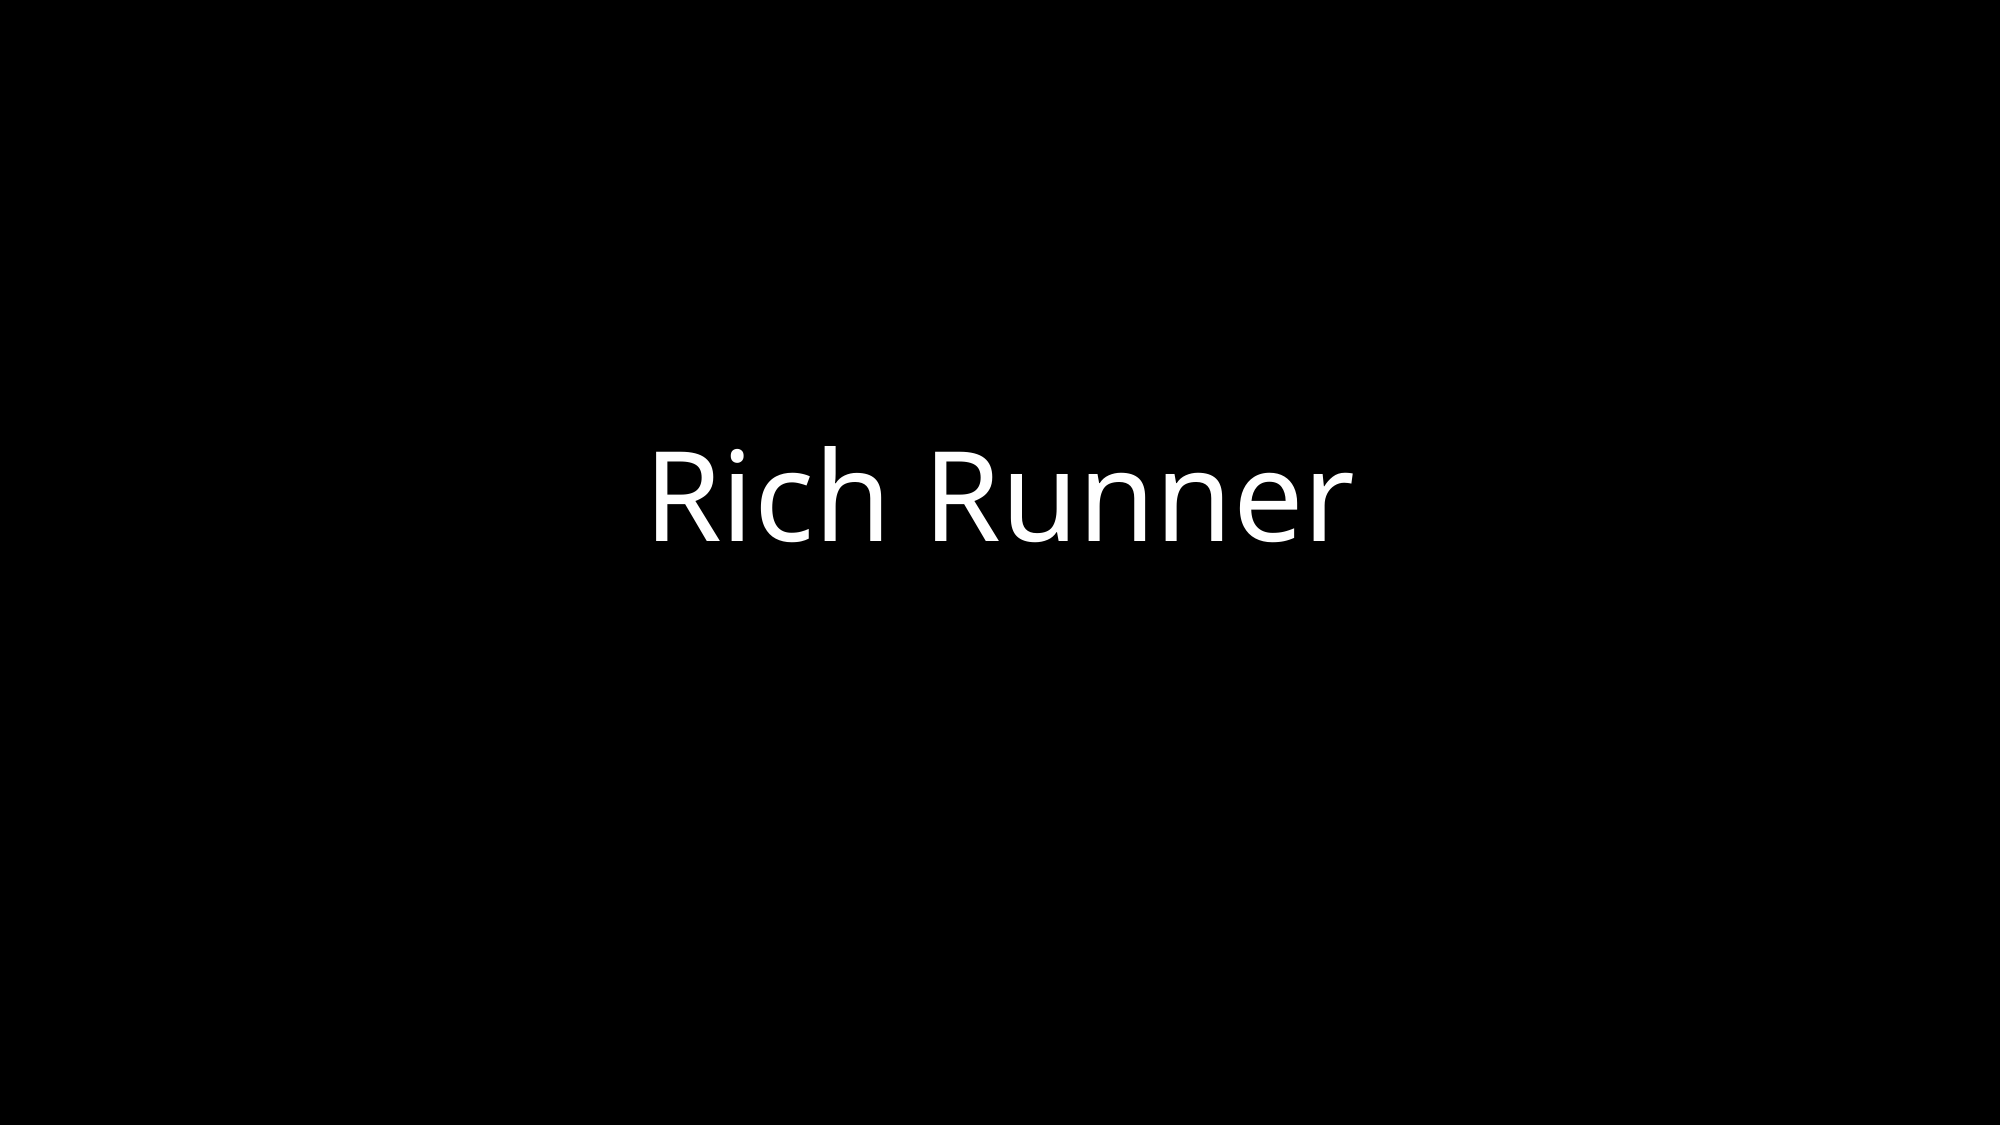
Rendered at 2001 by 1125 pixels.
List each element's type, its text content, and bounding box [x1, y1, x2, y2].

title Rich Runner [249, 184, 1750, 576]
